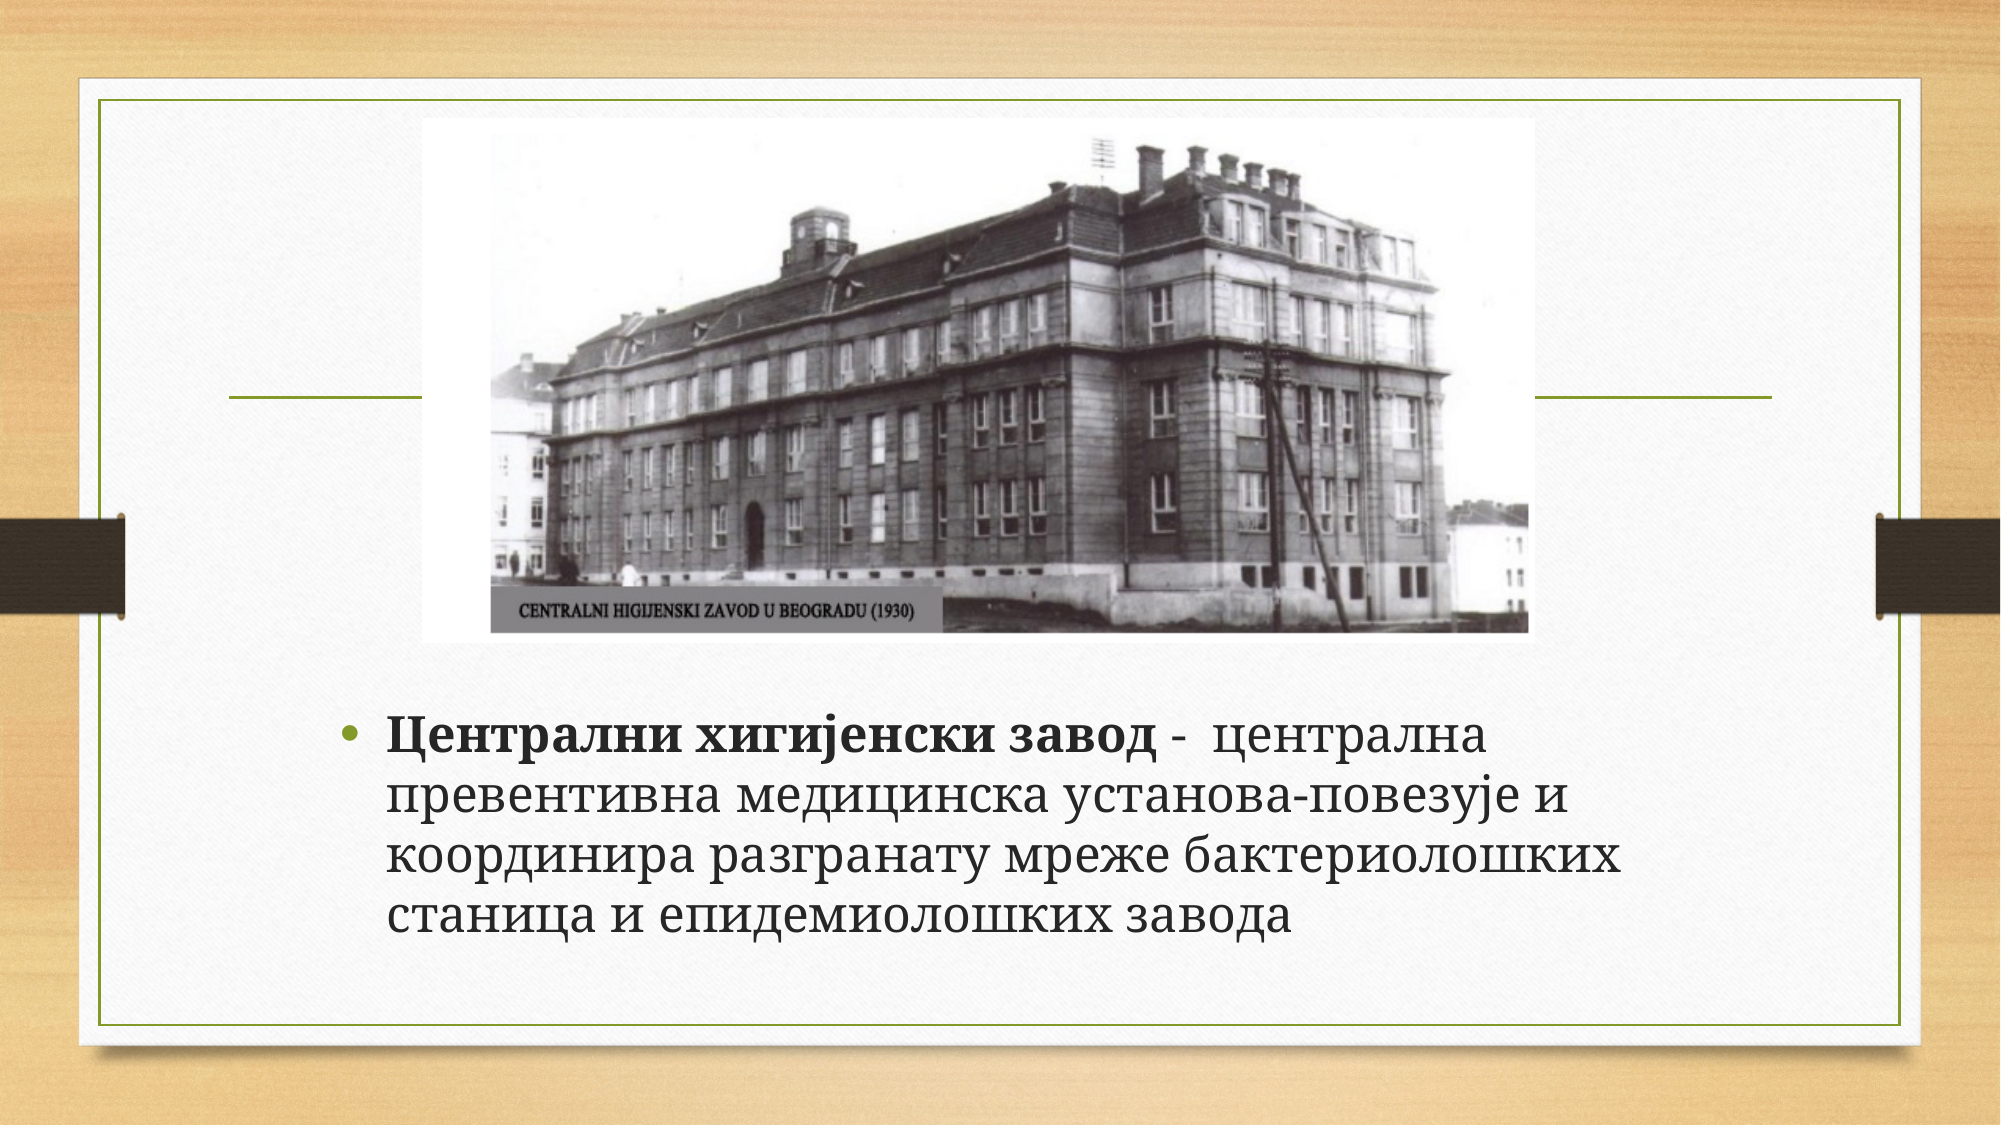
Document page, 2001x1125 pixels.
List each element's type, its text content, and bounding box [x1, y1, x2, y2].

list Централни хигијенски завод - централна превентивна медицинска установа-повезује и координира разгранату мреже бактериолошких станица и епидемиолошких завода [324, 200, 1675, 1005]
picture [0, 0, 2001, 1125]
title [337, 50, 1688, 188]
